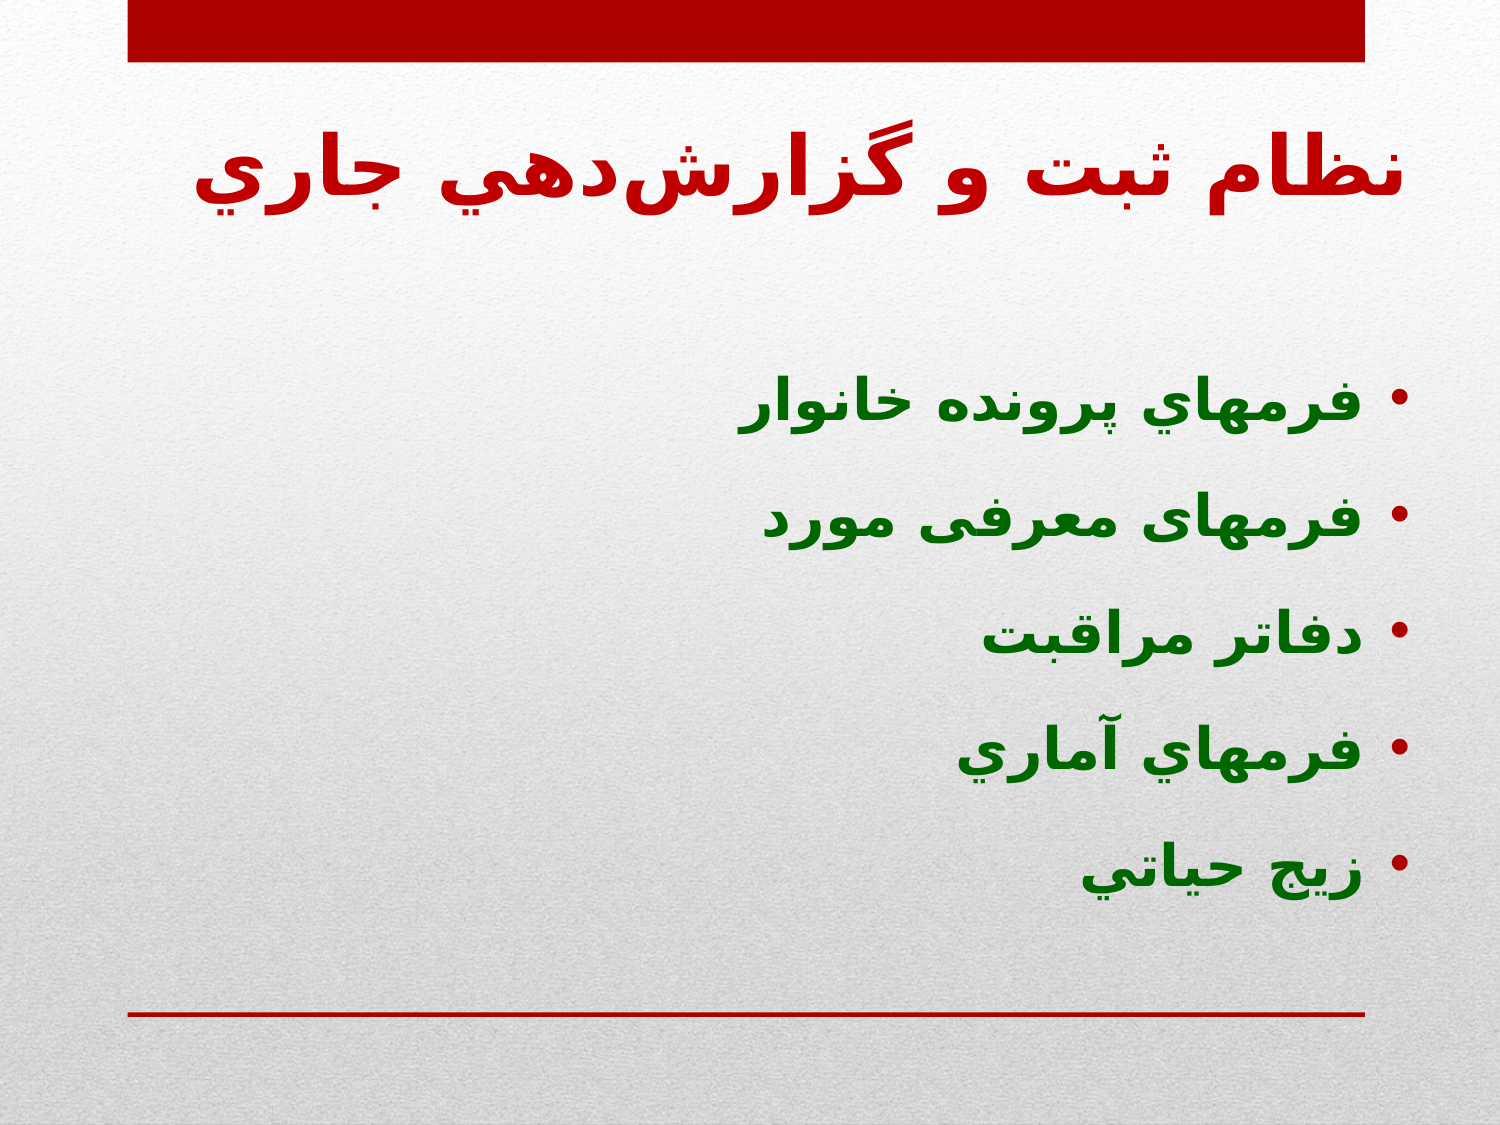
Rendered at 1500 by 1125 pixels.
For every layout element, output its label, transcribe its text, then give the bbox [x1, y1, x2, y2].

title نظام ثبت و گزارش‌دهي جاري [75, 67, 1425, 256]
list فرمهاي پرونده خانوار فرمهای معرفی مورد دفاتر مراقبت فرمهاي آماري زيج حياتي [503, 260, 1425, 965]
